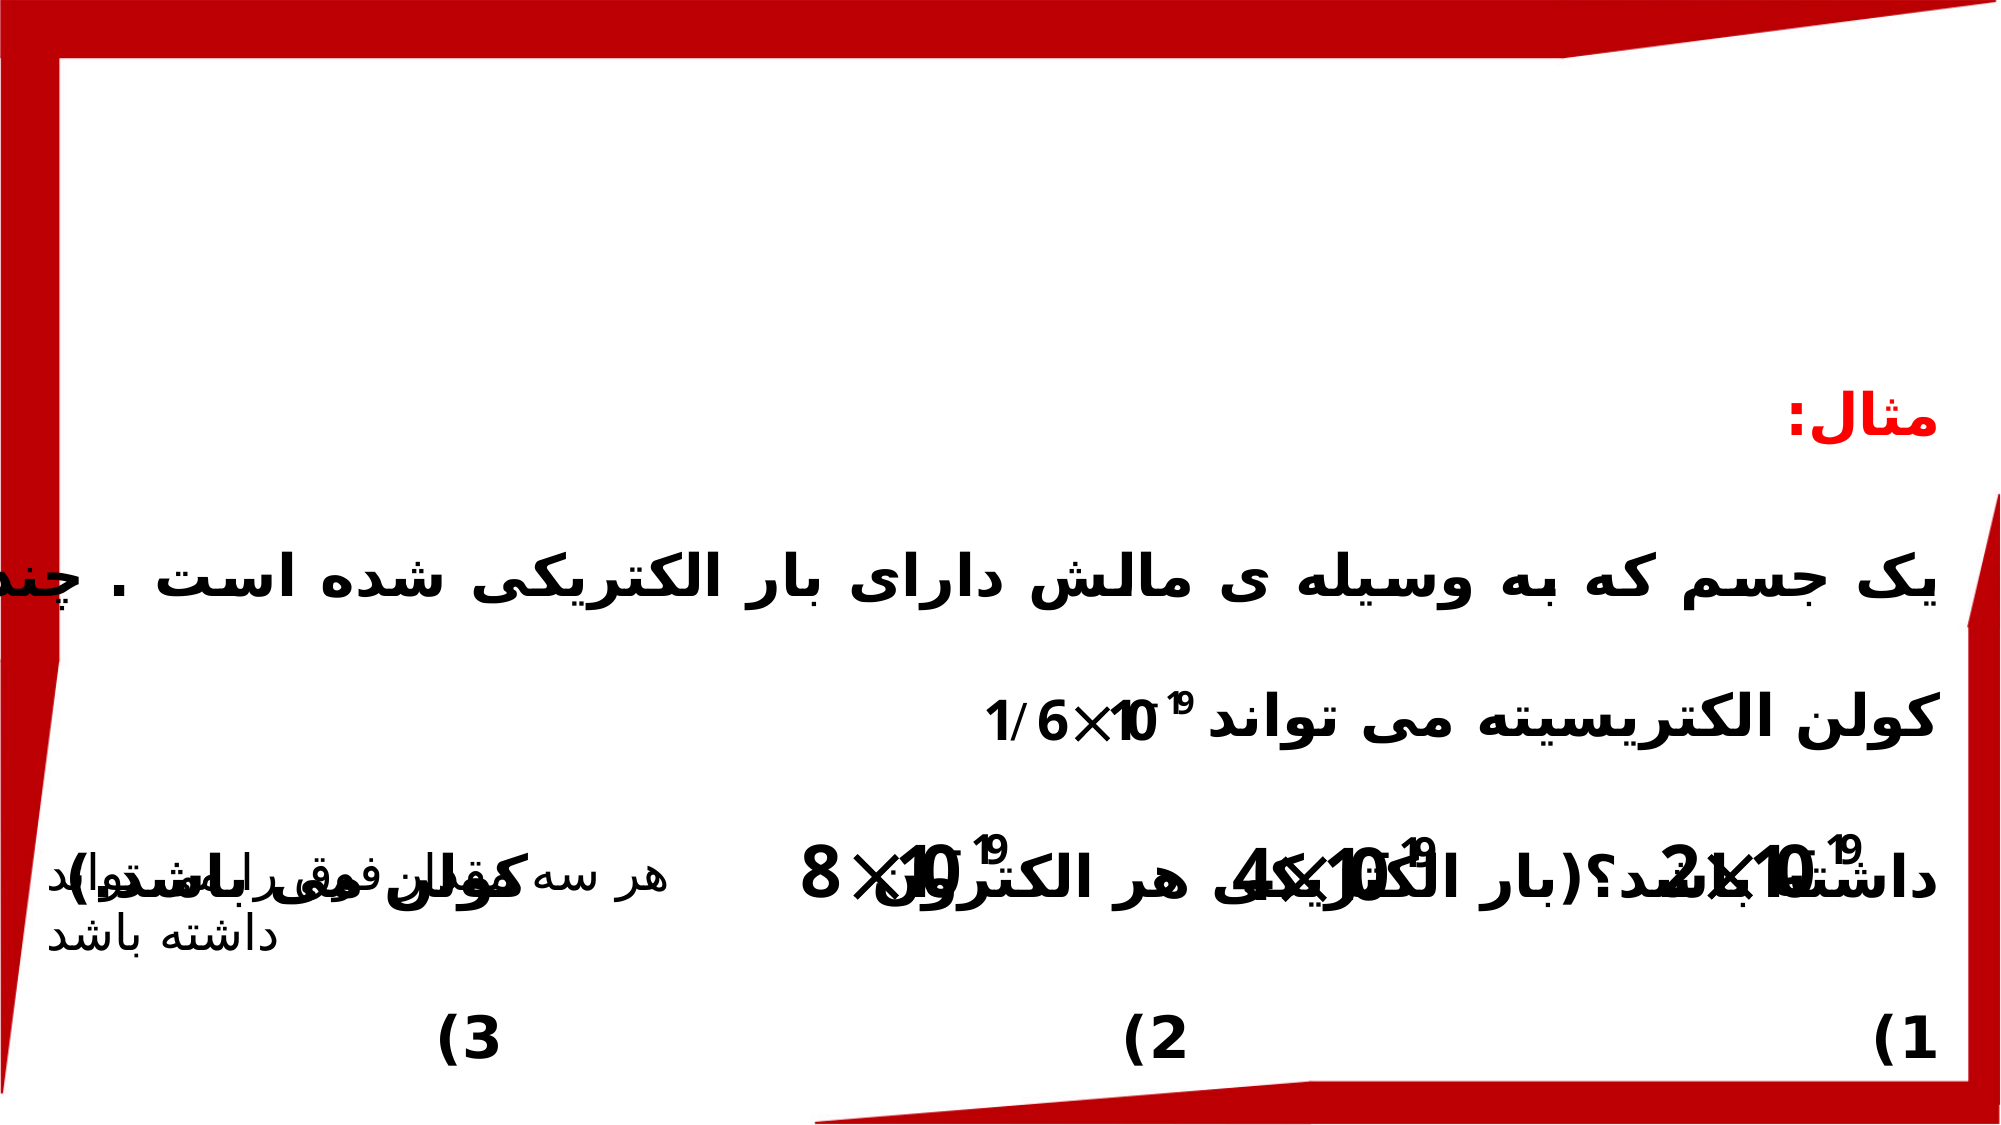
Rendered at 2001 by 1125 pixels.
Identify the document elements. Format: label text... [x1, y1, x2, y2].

text_box مثال: یک جسم که به وسیله ی مالش دارای بار الکتریکی شده است . چند کولن الکتریسیته می تواند داشته باشد؟(بار الکتریکی هر الکترون کولن می باشد.) 1) 2) 3) 4) [0, 299, 1955, 1125]
picture [0, 0, 2001, 1125]
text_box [800, 826, 1009, 907]
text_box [1231, 829, 1436, 909]
text_box هر سه مقدار فوق را می تواند داشته باشد [31, 833, 707, 969]
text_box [984, 685, 1195, 747]
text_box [1659, 826, 1862, 907]
